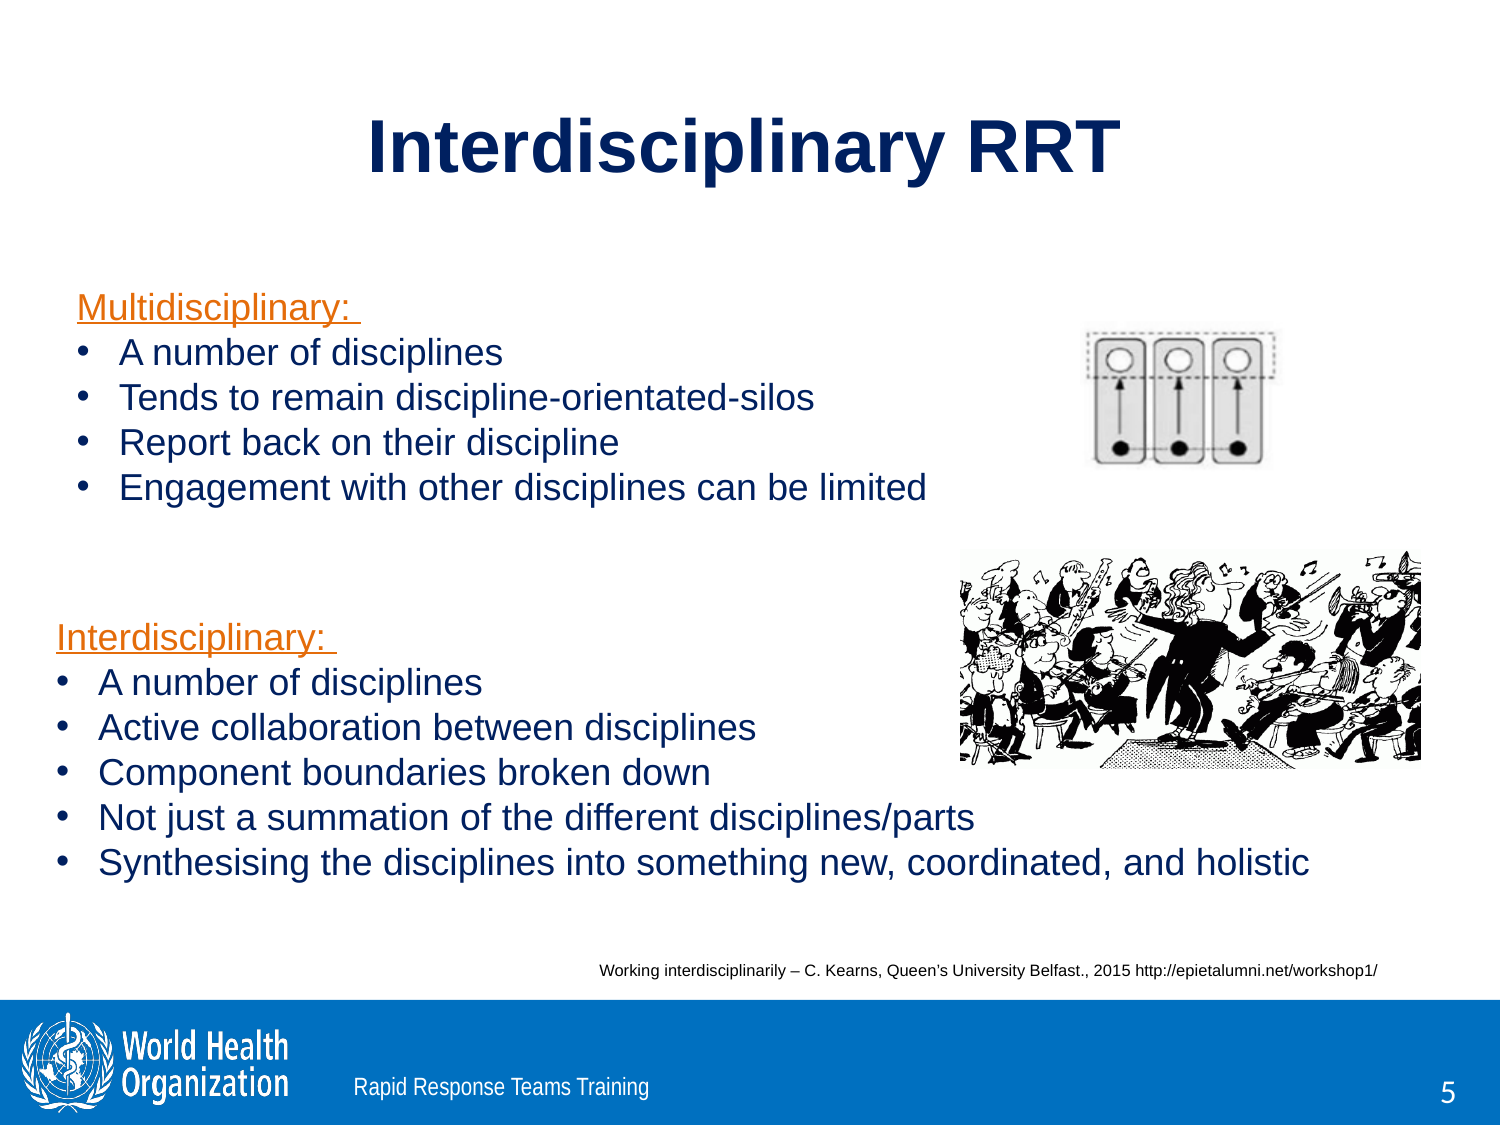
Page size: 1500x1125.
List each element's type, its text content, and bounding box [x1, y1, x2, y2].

picture [960, 548, 1421, 769]
text_box Multidisciplinary: A number of disciplines Tends to remain discipline-orientated-silos Report back on their discipline Engagement with other disciplines can be limited [61, 275, 943, 515]
picture [21, 1012, 288, 1113]
text_box Interdisciplinary RRT [19, 90, 1471, 195]
text_box Interdisciplinary: A number of disciplines Active collaboration between disciplines Component boundaries broken down Not just a summation of the different disciplines/parts Synthesising the disciplines into something new, coordinated, and holistic [41, 605, 1387, 928]
text_box Working interdisciplinarily – C. Kearns, Queen’s University Belfast., 2015 http://epietalumni.net/workshop1/ [584, 952, 1500, 987]
picture [1080, 321, 1301, 472]
